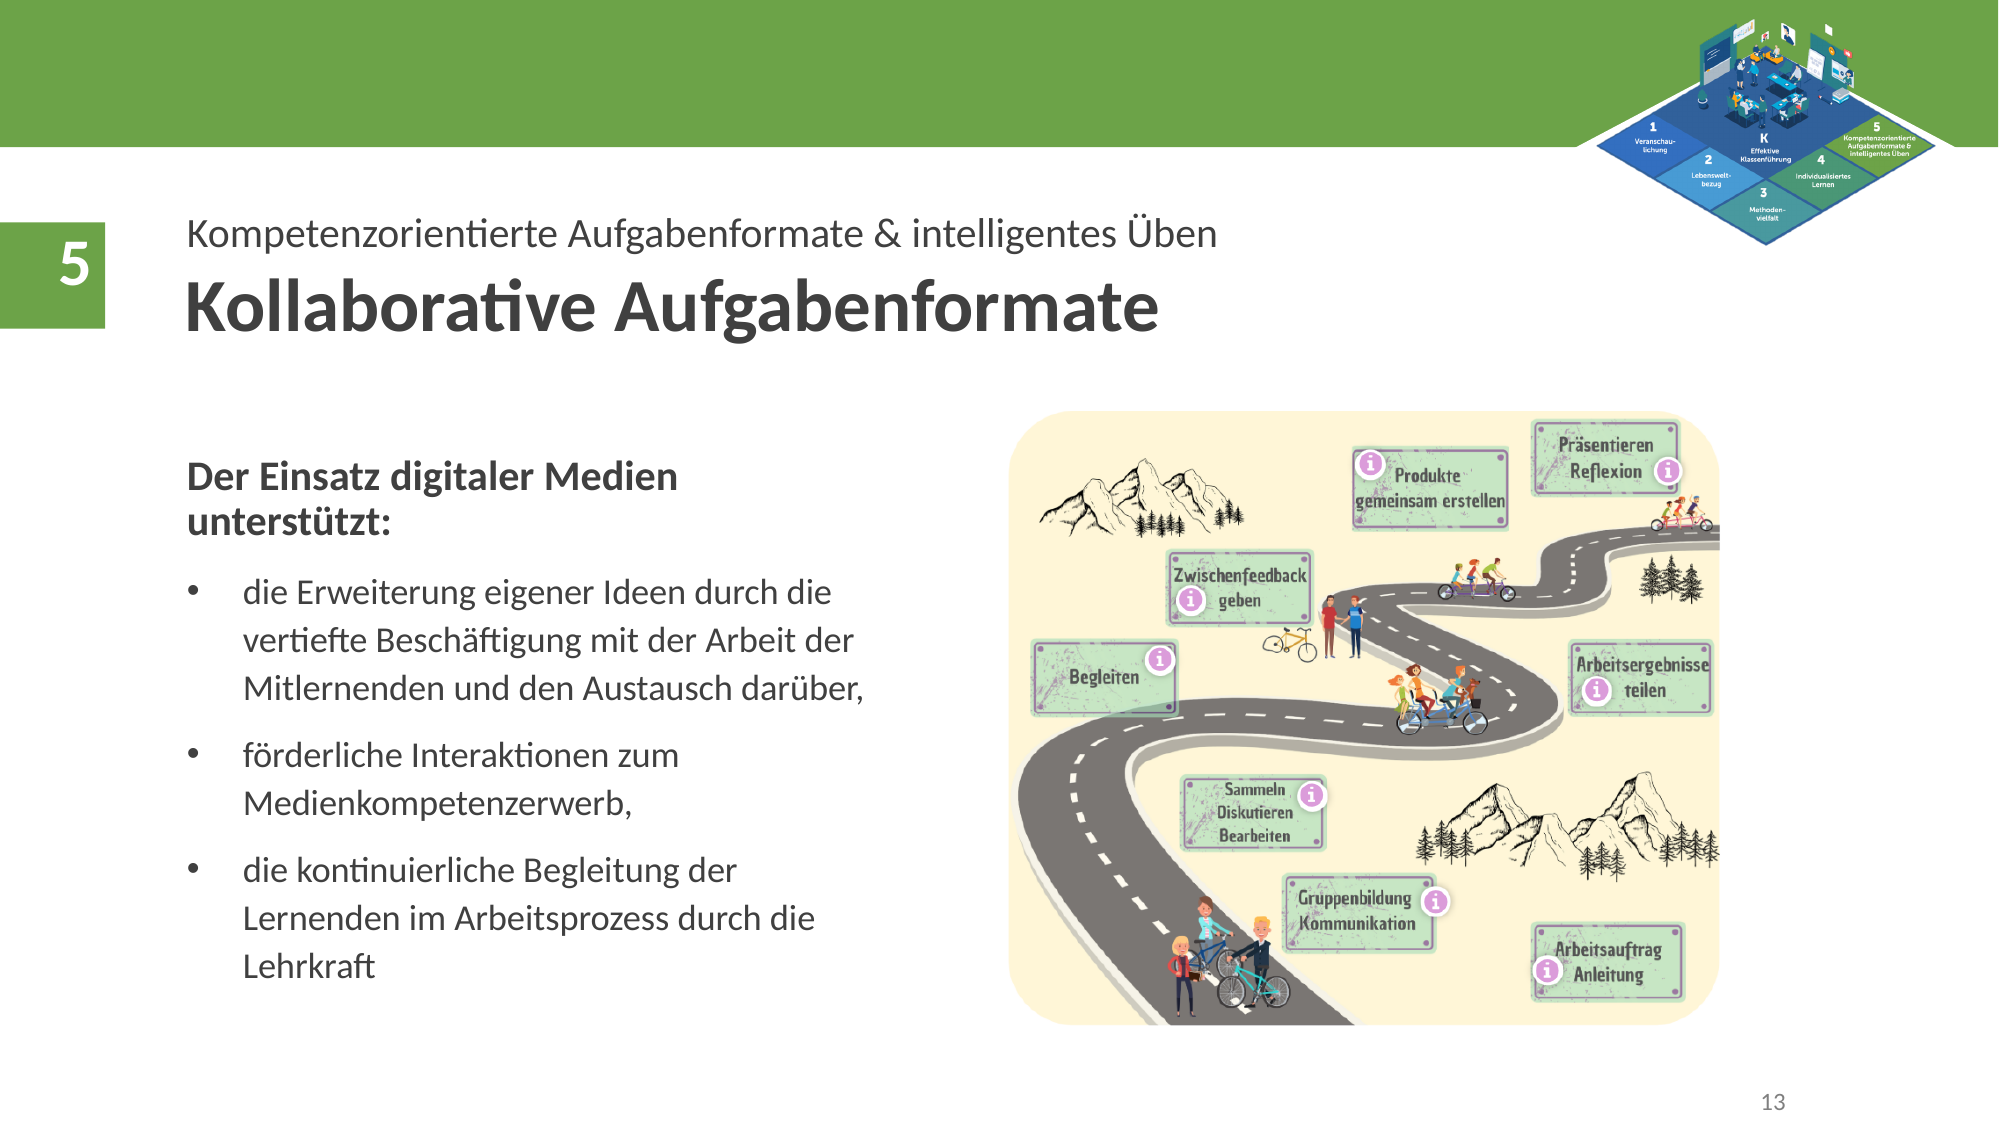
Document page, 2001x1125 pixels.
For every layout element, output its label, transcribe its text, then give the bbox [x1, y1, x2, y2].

picture [976, 408, 1726, 1038]
list Der Einsatz digitaler Medien unterstützt: die Erweiterung eigener Ideen durch die vertiefte Beschäftigung mit der Arbeit der Mitlernenden und den Austausch darüber, förderliche Interaktionen zum Medienkompetenzerwerb, die kontinuierliche Begleitung der Lernenden im Arbeitsprozess durch die Lehrkraft [171, 446, 886, 1038]
slide_number 13 [1350, 1075, 1801, 1125]
picture [1589, 12, 1942, 249]
list Kompetenzorientierte Aufgabenformate & intelligentes Üben [171, 180, 1615, 264]
list Kollaborative Aufgabenformate [170, 272, 1922, 356]
